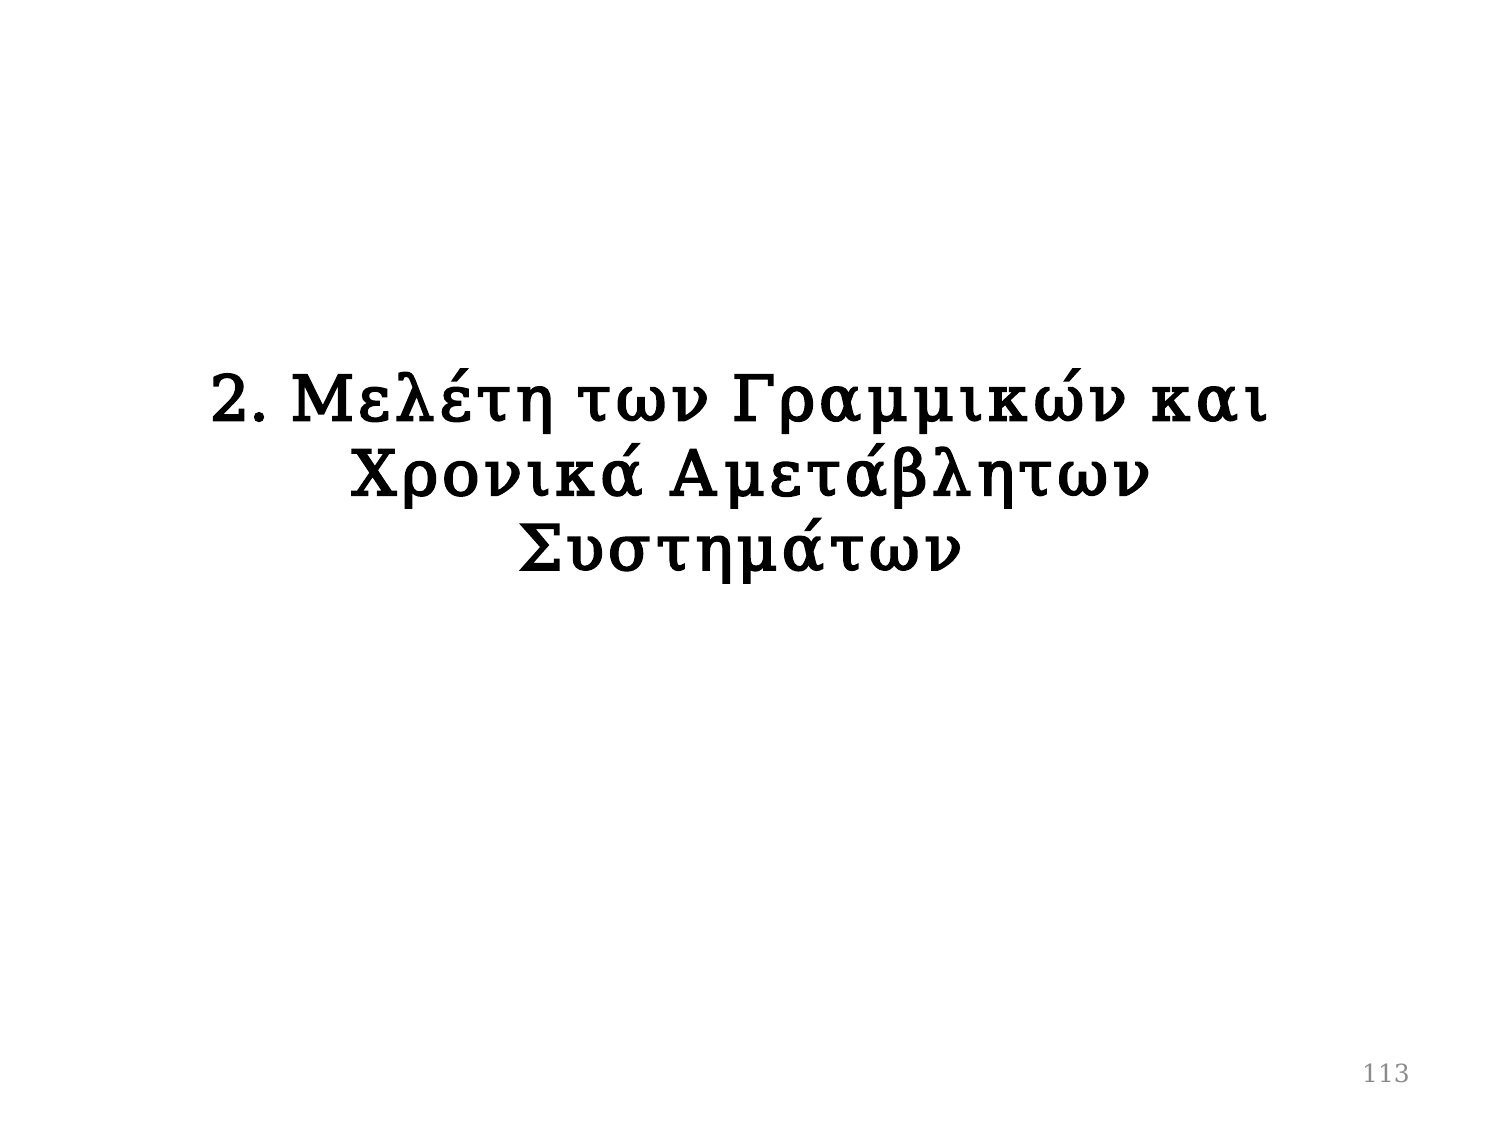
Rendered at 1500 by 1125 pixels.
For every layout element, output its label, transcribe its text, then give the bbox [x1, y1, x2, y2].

title 2. Μελέτη των Γραμμικών και Χρονικά Αμετάβλητων Συστημάτων [112, 349, 1388, 591]
slide_number 113 [1074, 1042, 1425, 1103]
